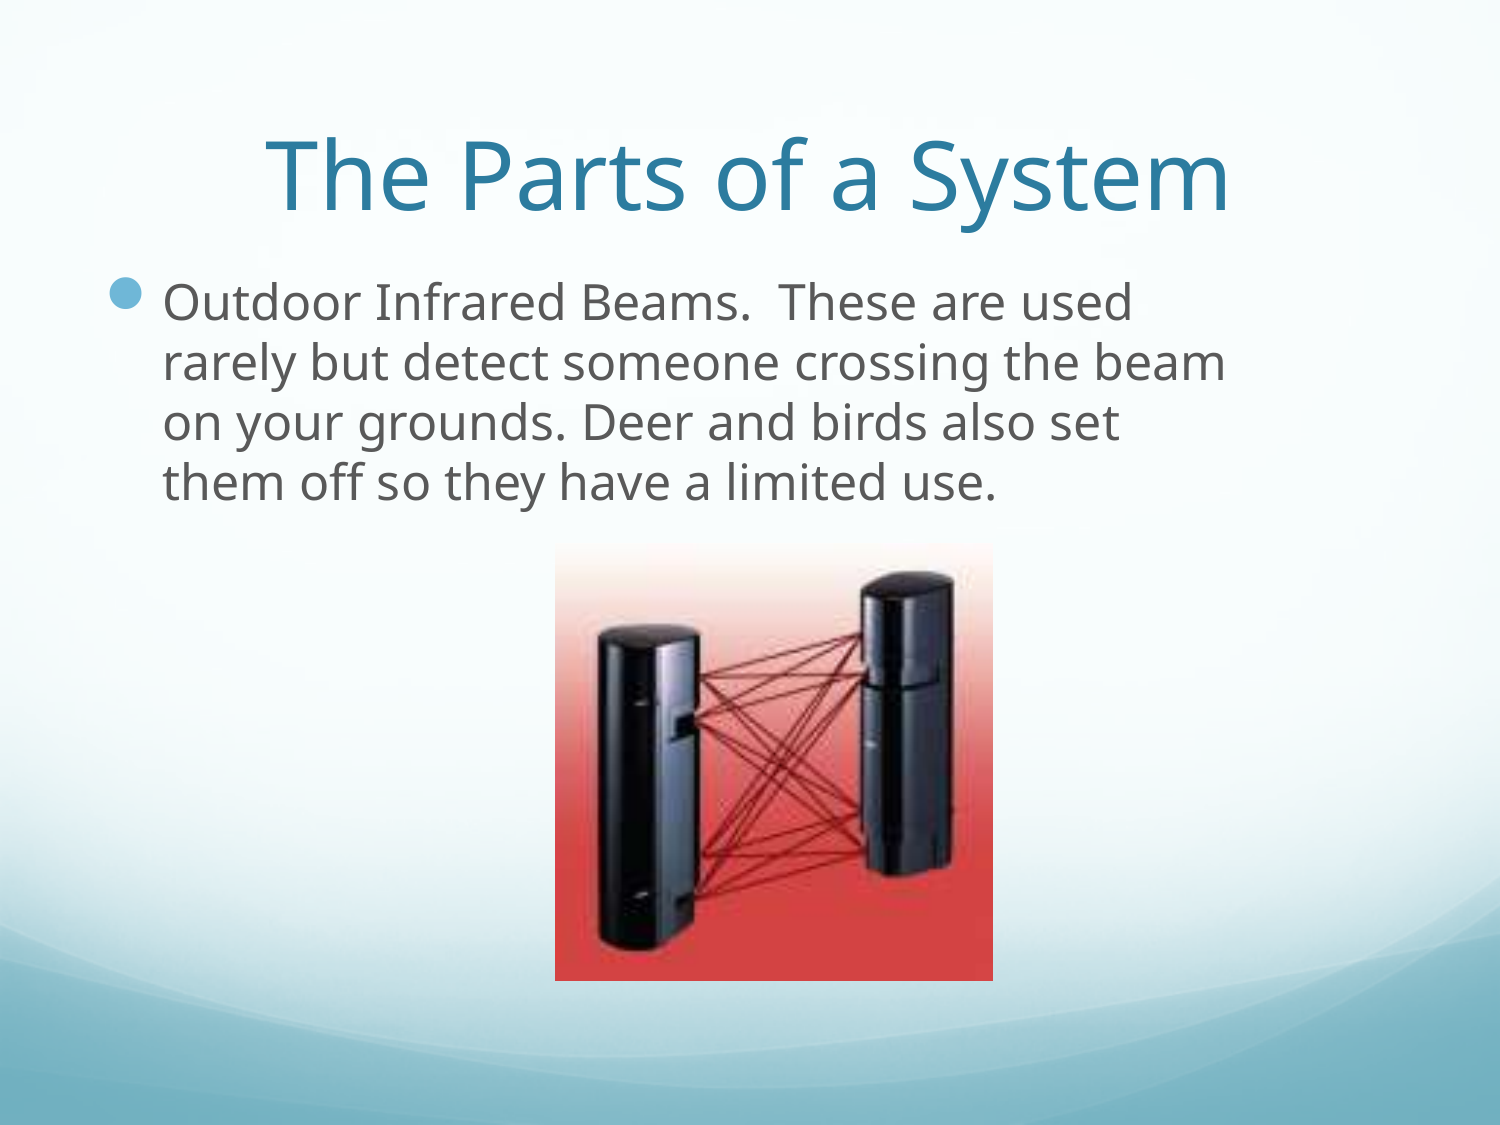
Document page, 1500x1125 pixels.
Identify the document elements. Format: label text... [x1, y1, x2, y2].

list Outdoor Infrared Beams. These are used rarely but detect someone crossing the beam on your grounds. Deer and birds also set them off so they have a limited use. [90, 262, 1265, 544]
picture [554, 542, 994, 981]
title The Parts of a System [90, 17, 1410, 237]
